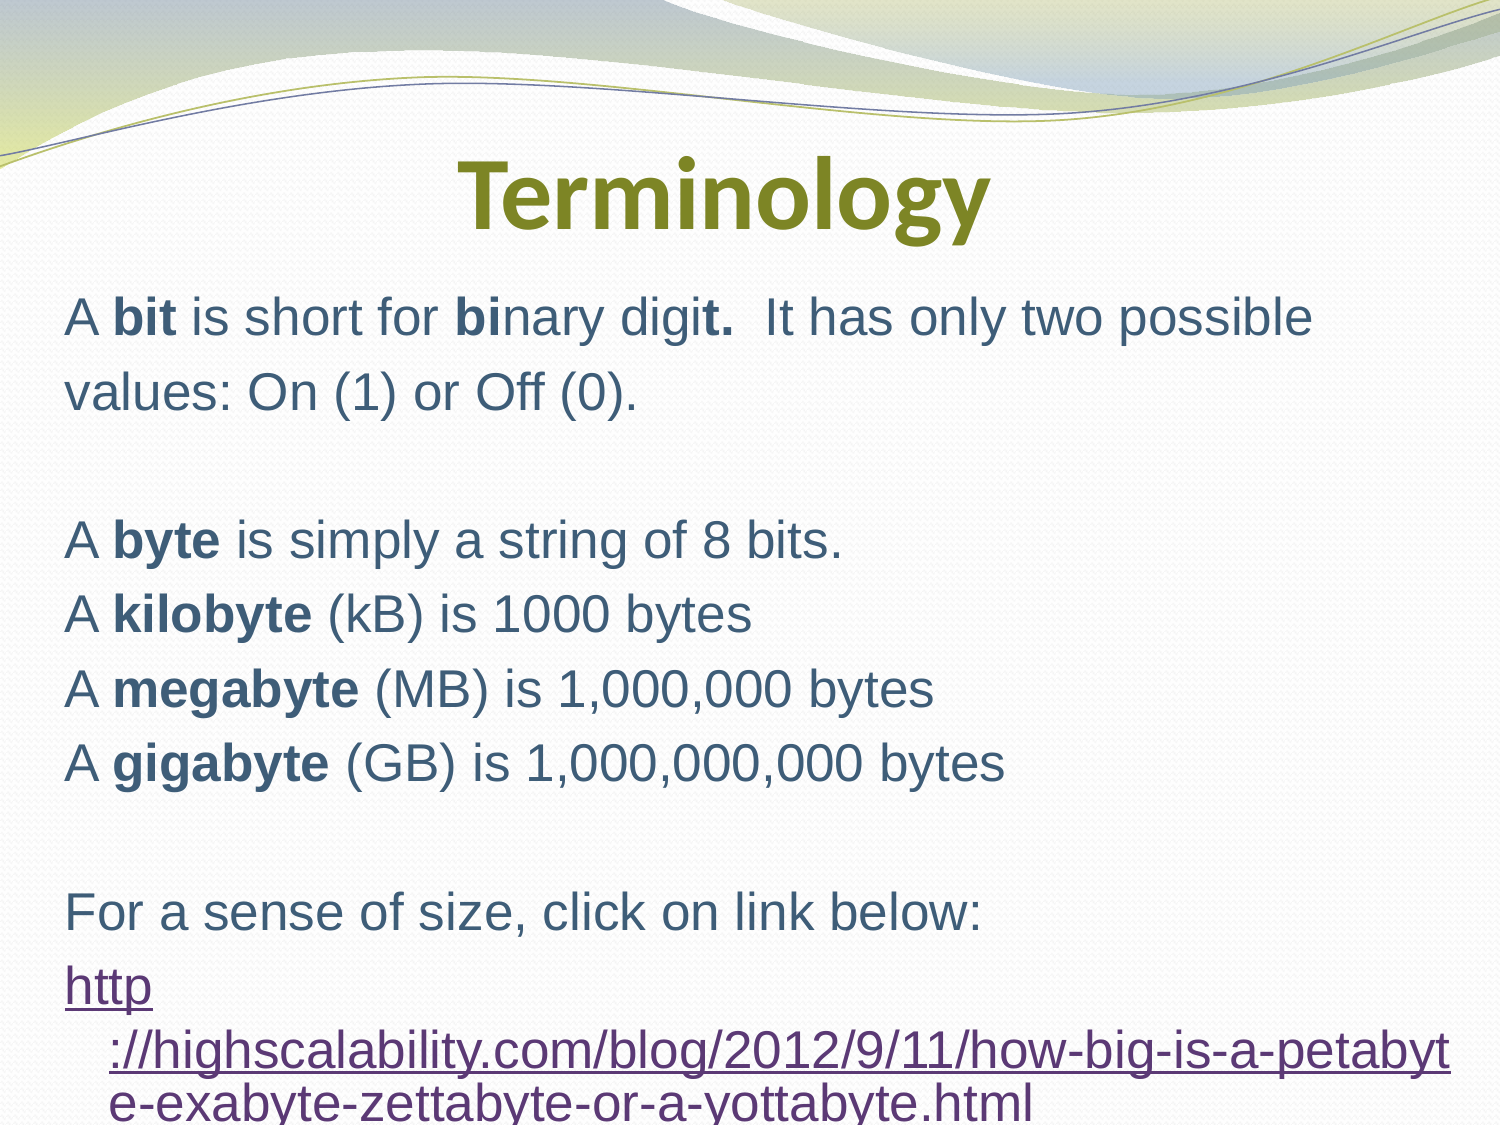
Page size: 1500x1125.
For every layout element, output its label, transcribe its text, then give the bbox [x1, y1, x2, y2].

title Terminology [50, 62, 1400, 250]
list A bit is short for binary digit. It has only two possible values: On (1) or Off (0). A byte is simply a string of 8 bits. A kilobyte (kB) is 1000 bytes A megabyte (MB) is 1,000,000 bytes A gigabyte (GB) is 1,000,000,000 bytes For a sense of size, click on link below: http://highscalability.com/blog/2012/9/11/how-big-is-a-petabyte-exabyte-zettabyte-or-a-yottabyte.html [50, 275, 1475, 1088]
